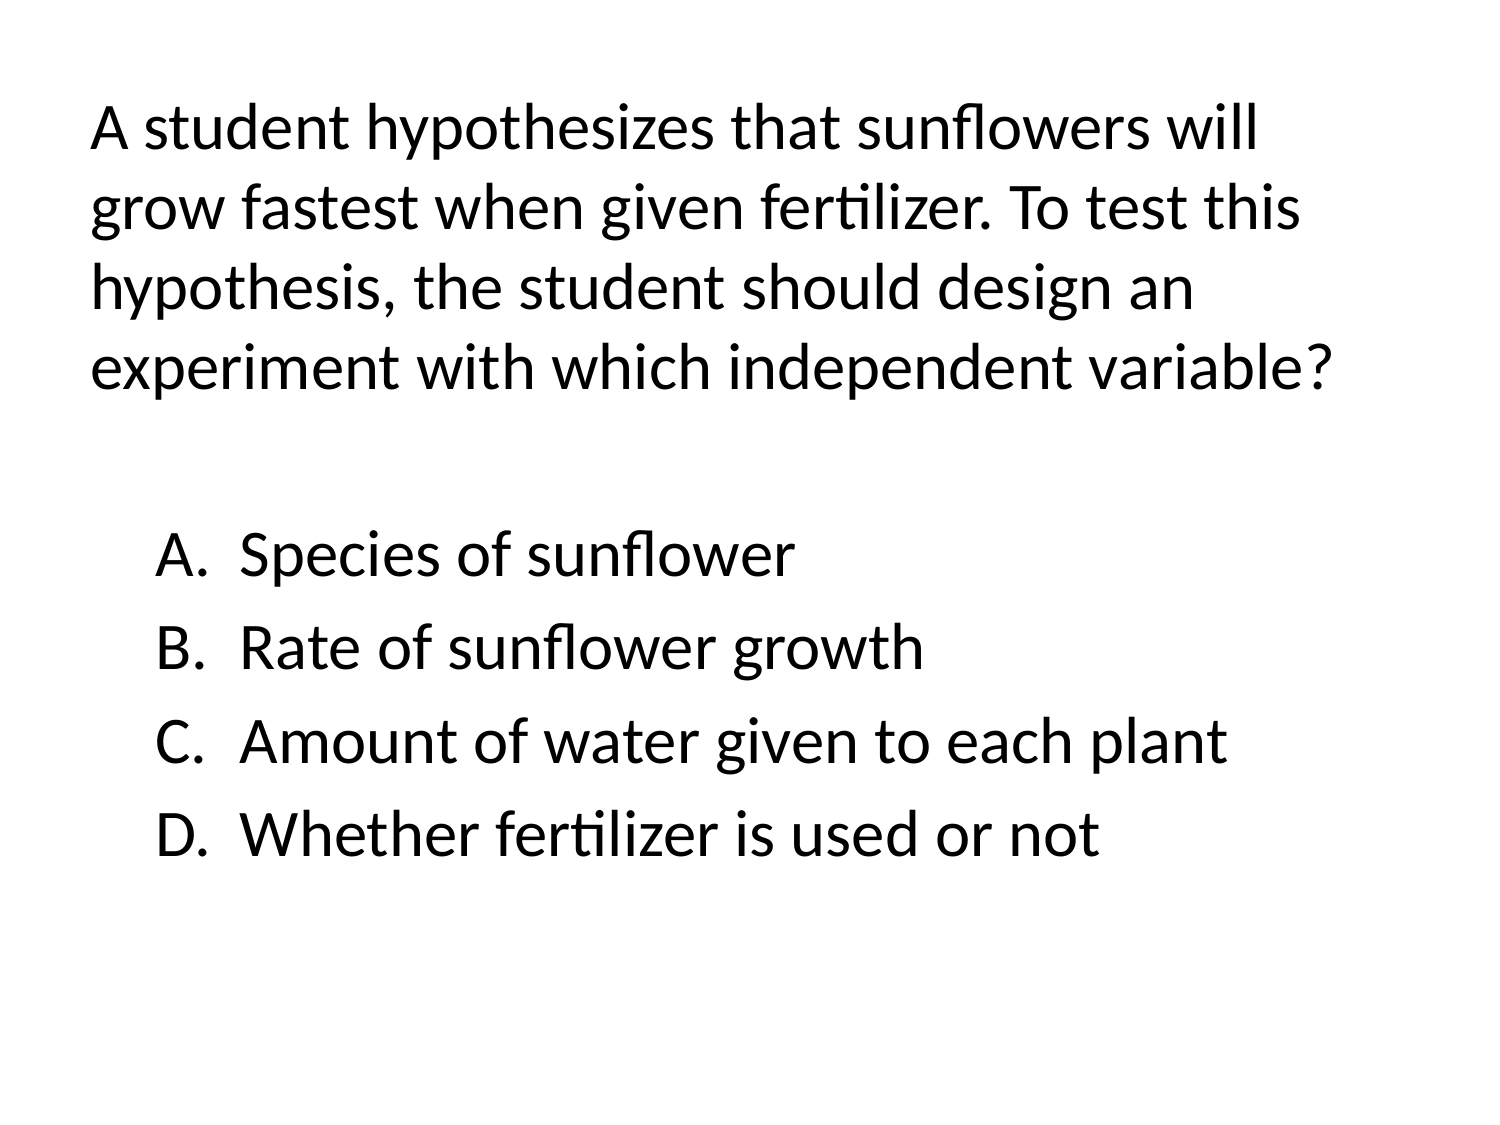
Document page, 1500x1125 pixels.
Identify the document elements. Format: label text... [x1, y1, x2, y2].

list A student hypothesizes that sunflowers will grow fastest when given fertilizer. To test this hypothesis, the student should design an experiment with which independent variable? Species of sunflower Rate of sunflower growth Amount of water given to each plant Whether fertilizer is used or not [75, 75, 1425, 1005]
